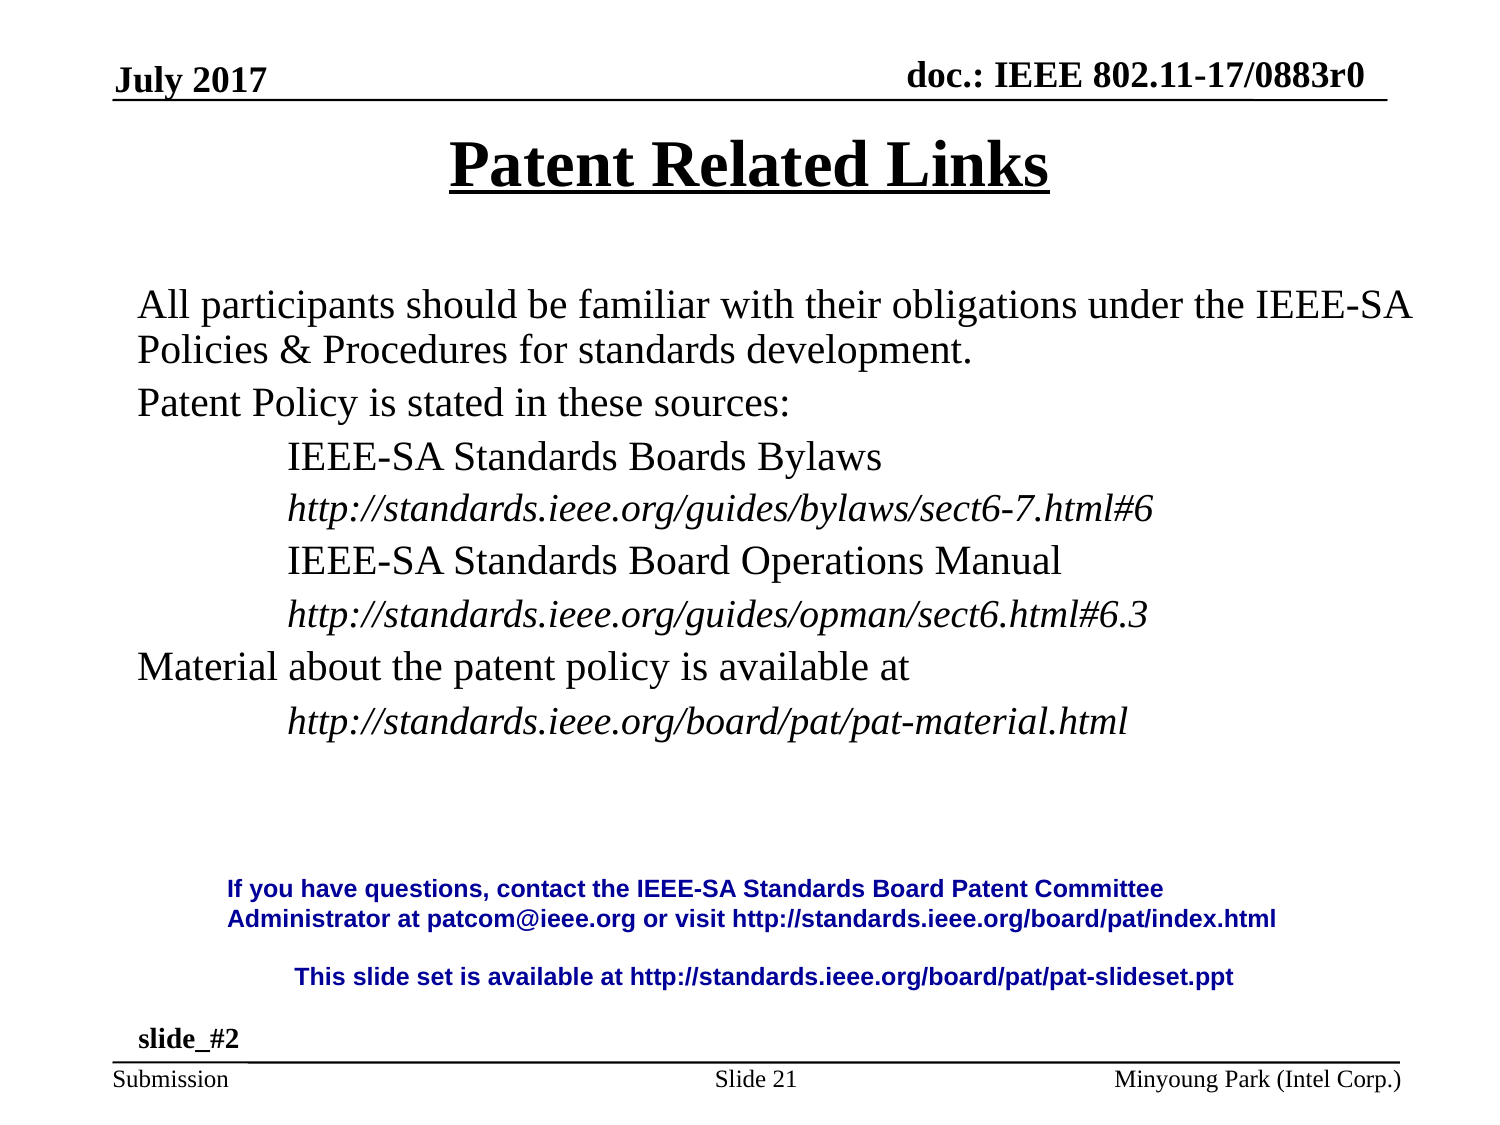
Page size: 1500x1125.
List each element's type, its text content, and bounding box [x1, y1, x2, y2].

slide_number Slide 21 [712, 1061, 800, 1093]
text_box slide_#2 [123, 1012, 255, 1063]
text_box Patent Related Links [112, 112, 1388, 275]
text_box If you have questions, contact the IEEE-SA Standards Board Patent Committee Administrator at patcom@ieee.org or visit http://standards.ieee.org/board/pat/index.html This slide set is available at http://standards.ieee.org/board/pat/pat-slideset.ppt [212, 865, 1325, 998]
text_box All participants should be familiar with their obligations under the IEEE-SA Policies & Procedures for standards development. Patent Policy is stated in these sources: IEEE-SA Standards Boards Bylaws http://standards.ieee.org/guides/bylaws/sect6-7.html#6 IEEE-SA Standards Board Operations Manual http://standards.ieee.org/guides/opman/sect6.html#6.3 Material about the patent policy is available at http://standards.ieee.org/board/pat/pat-material.html [0, 275, 1475, 850]
footer Minyoung Park (Intel Corp.) [949, 1061, 1402, 1093]
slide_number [114, 54, 374, 101]
